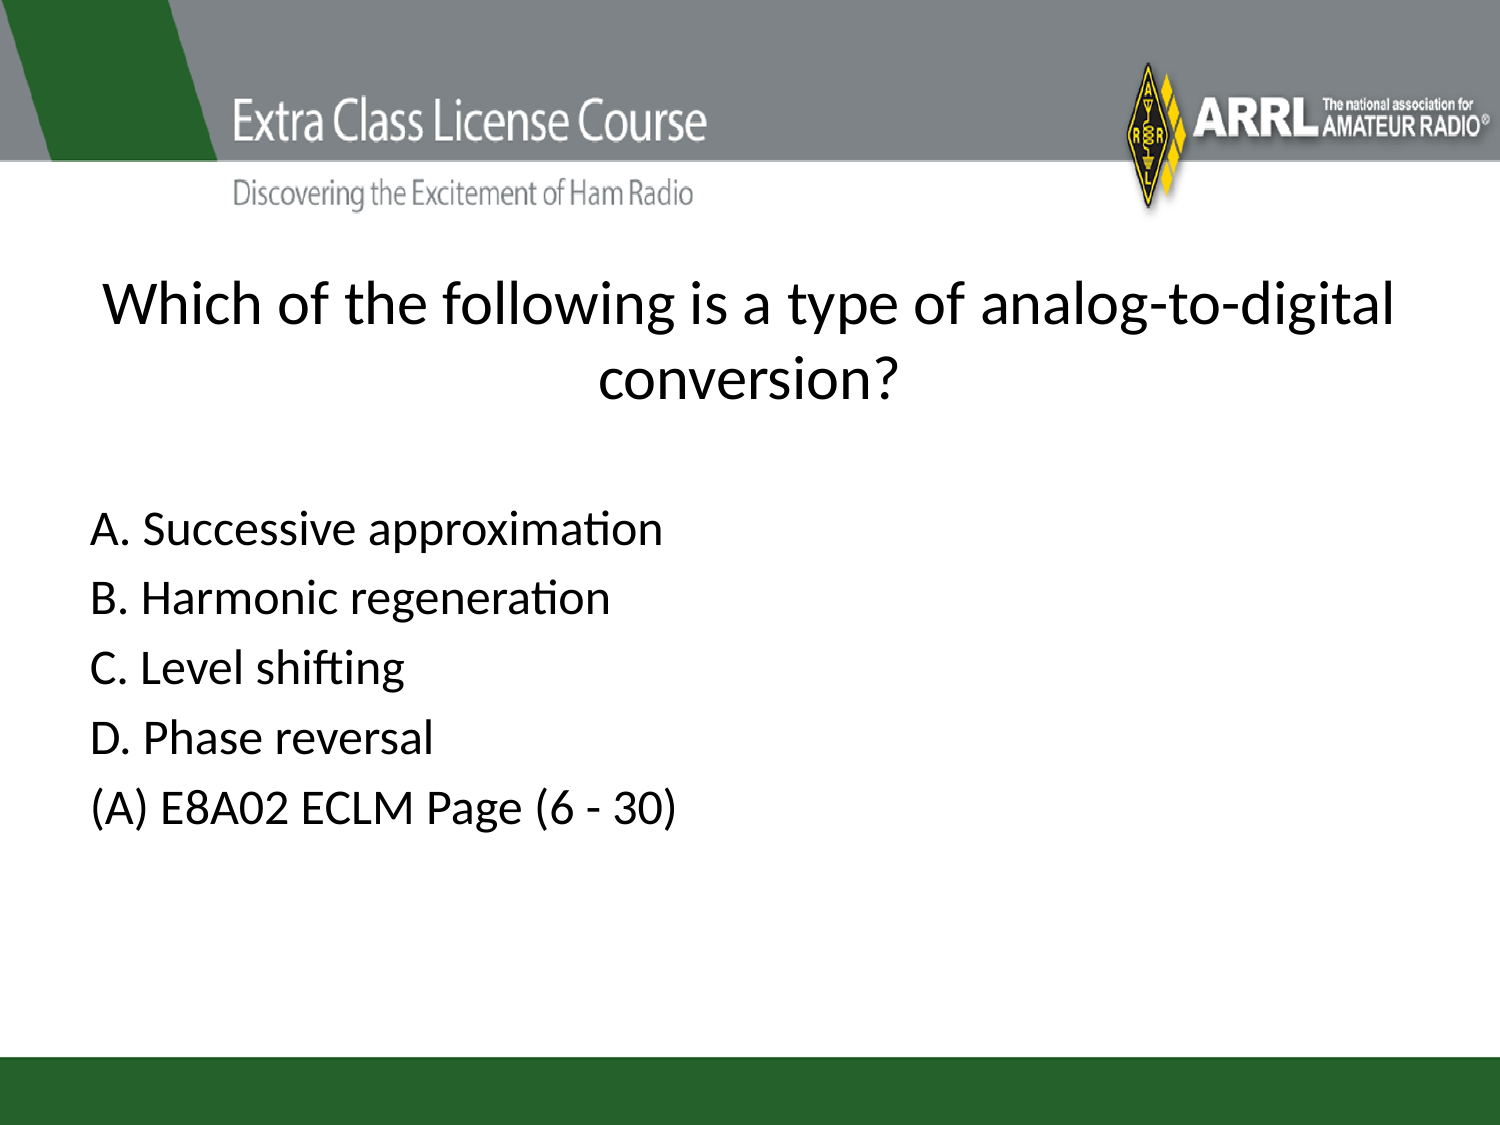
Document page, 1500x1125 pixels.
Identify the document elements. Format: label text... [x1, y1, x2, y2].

list A. Successive approximation B. Harmonic regeneration C. Level shifting D. Phase reversal (A) E8A02 ECLM Page (6 - 30) [75, 487, 1425, 1005]
title Which of the following is a type of analog-to-digital conversion? [75, 254, 1425, 435]
picture [0, 0, 1500, 1125]
